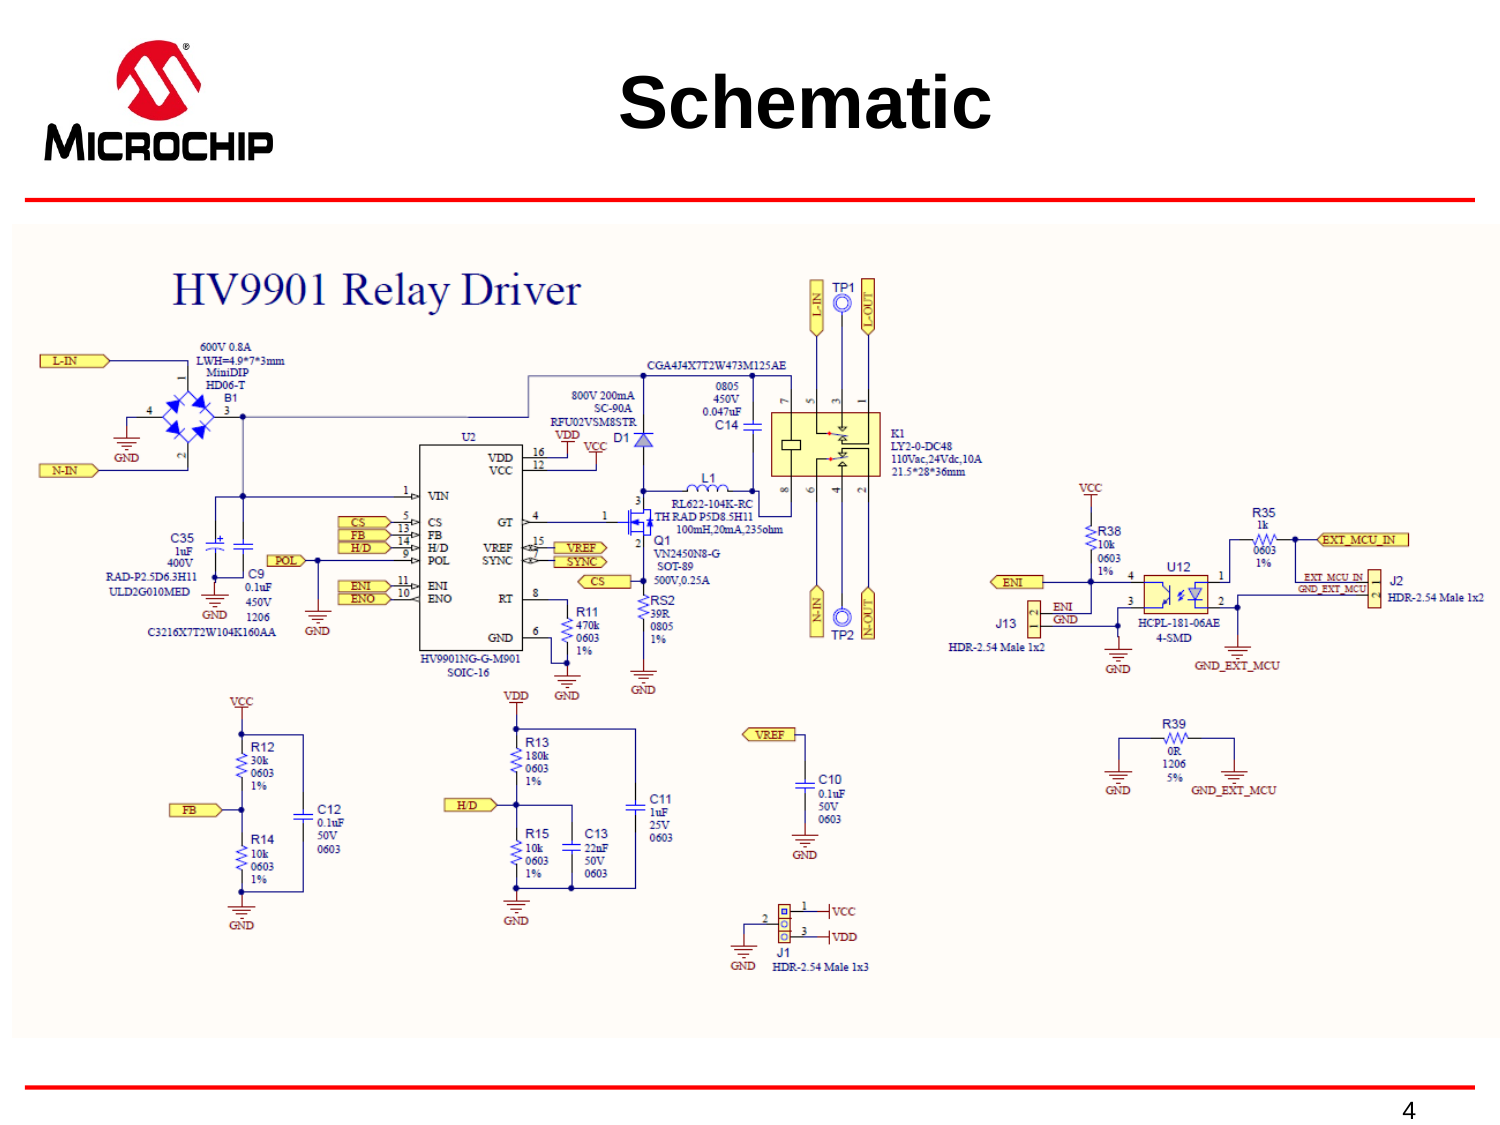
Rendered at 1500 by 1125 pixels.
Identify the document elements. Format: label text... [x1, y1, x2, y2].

title Schematic [212, 37, 1400, 180]
picture [41, 38, 212, 163]
picture [12, 224, 1500, 1038]
